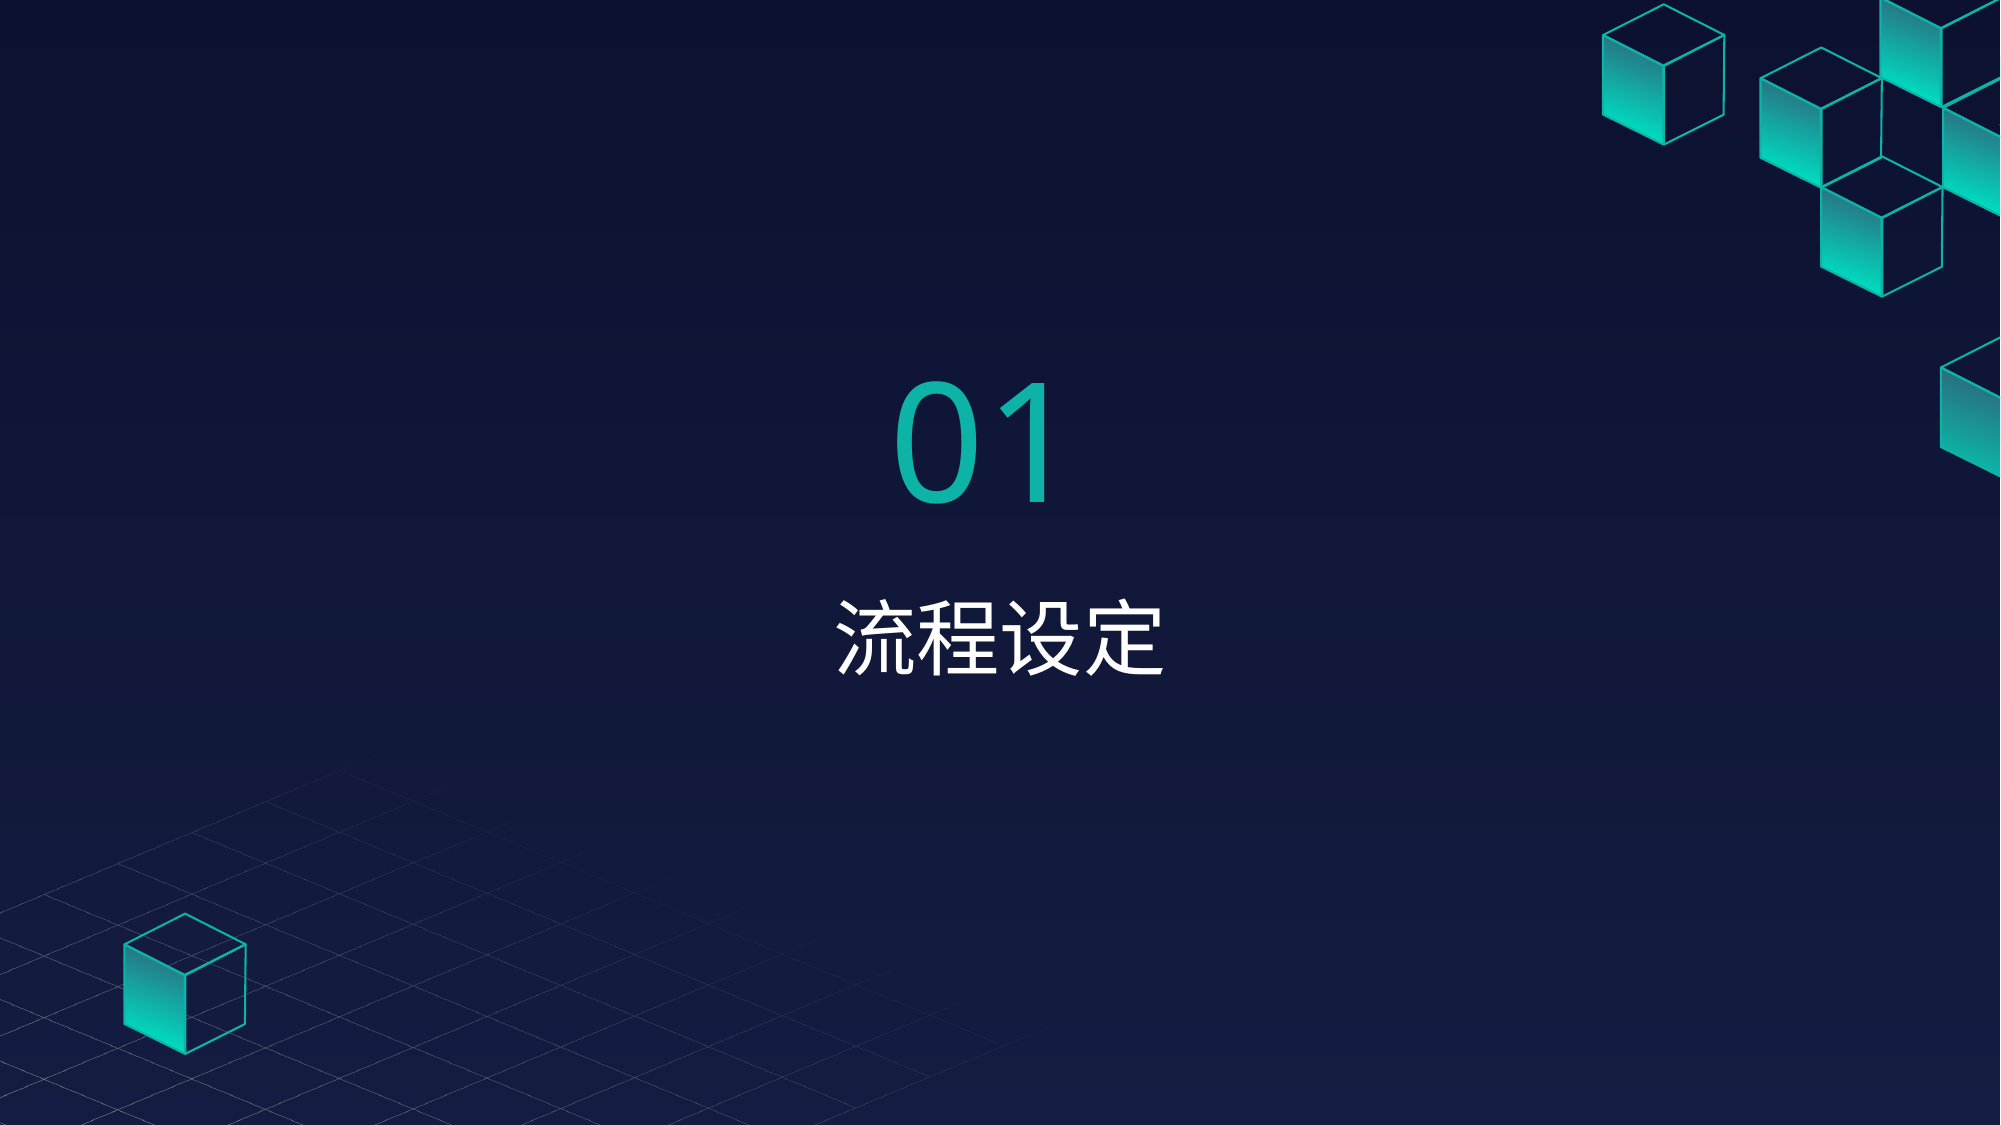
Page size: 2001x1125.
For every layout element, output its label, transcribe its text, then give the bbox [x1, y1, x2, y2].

text_box 01 [875, 328, 1125, 544]
picture [0, 739, 1078, 1125]
text_box 流程设定 [520, 579, 1480, 694]
